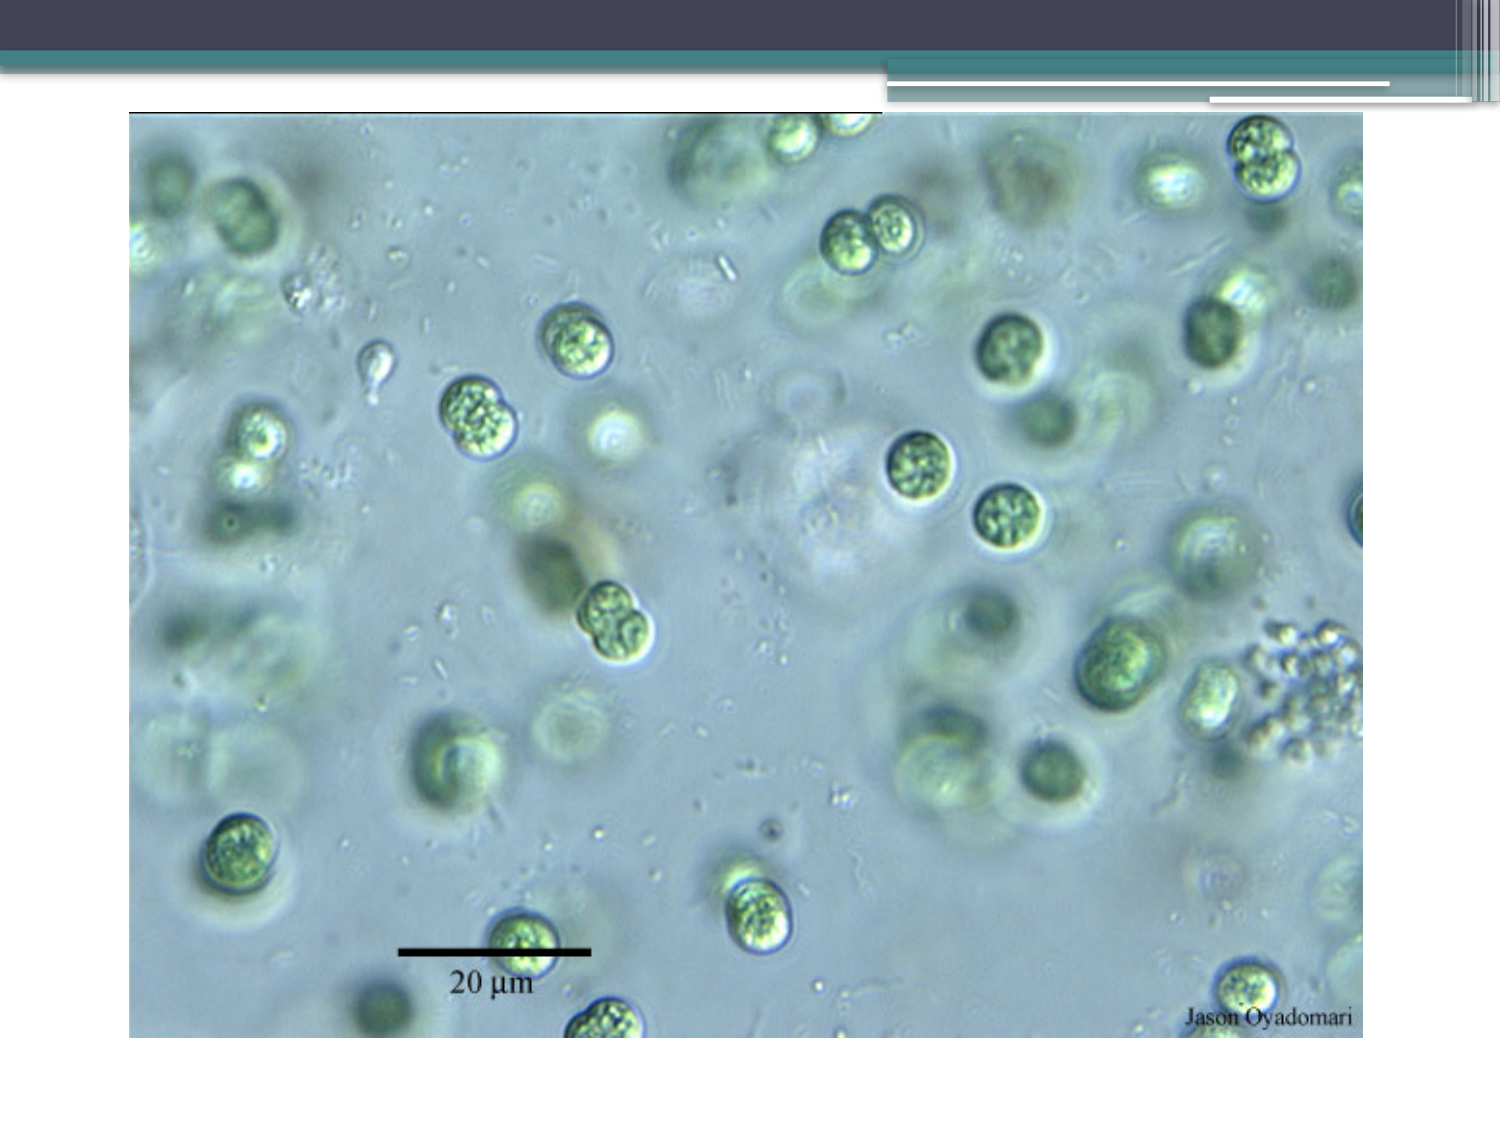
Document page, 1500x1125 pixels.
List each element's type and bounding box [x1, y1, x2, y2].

picture [128, 112, 1363, 1038]
